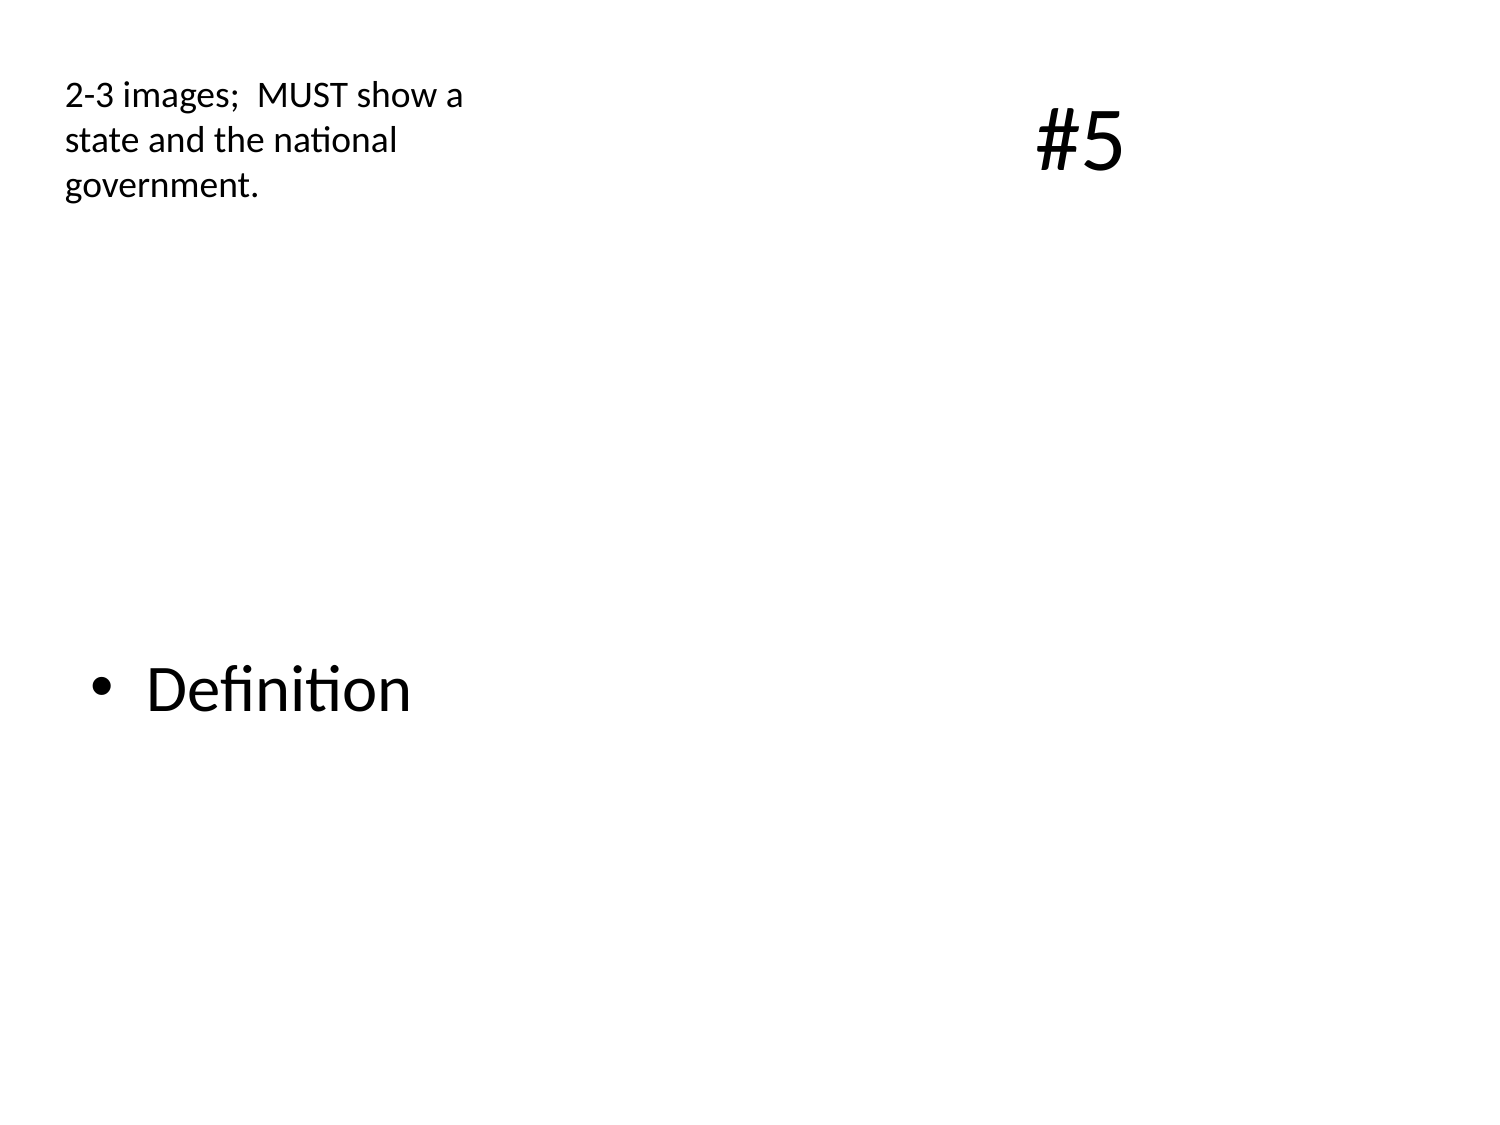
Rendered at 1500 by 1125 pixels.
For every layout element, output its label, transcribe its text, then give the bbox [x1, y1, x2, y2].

list Definition [75, 637, 1425, 1005]
text_box 2-3 images; MUST show a state and the national government. [49, 62, 513, 213]
title #5 [662, 50, 1500, 218]
